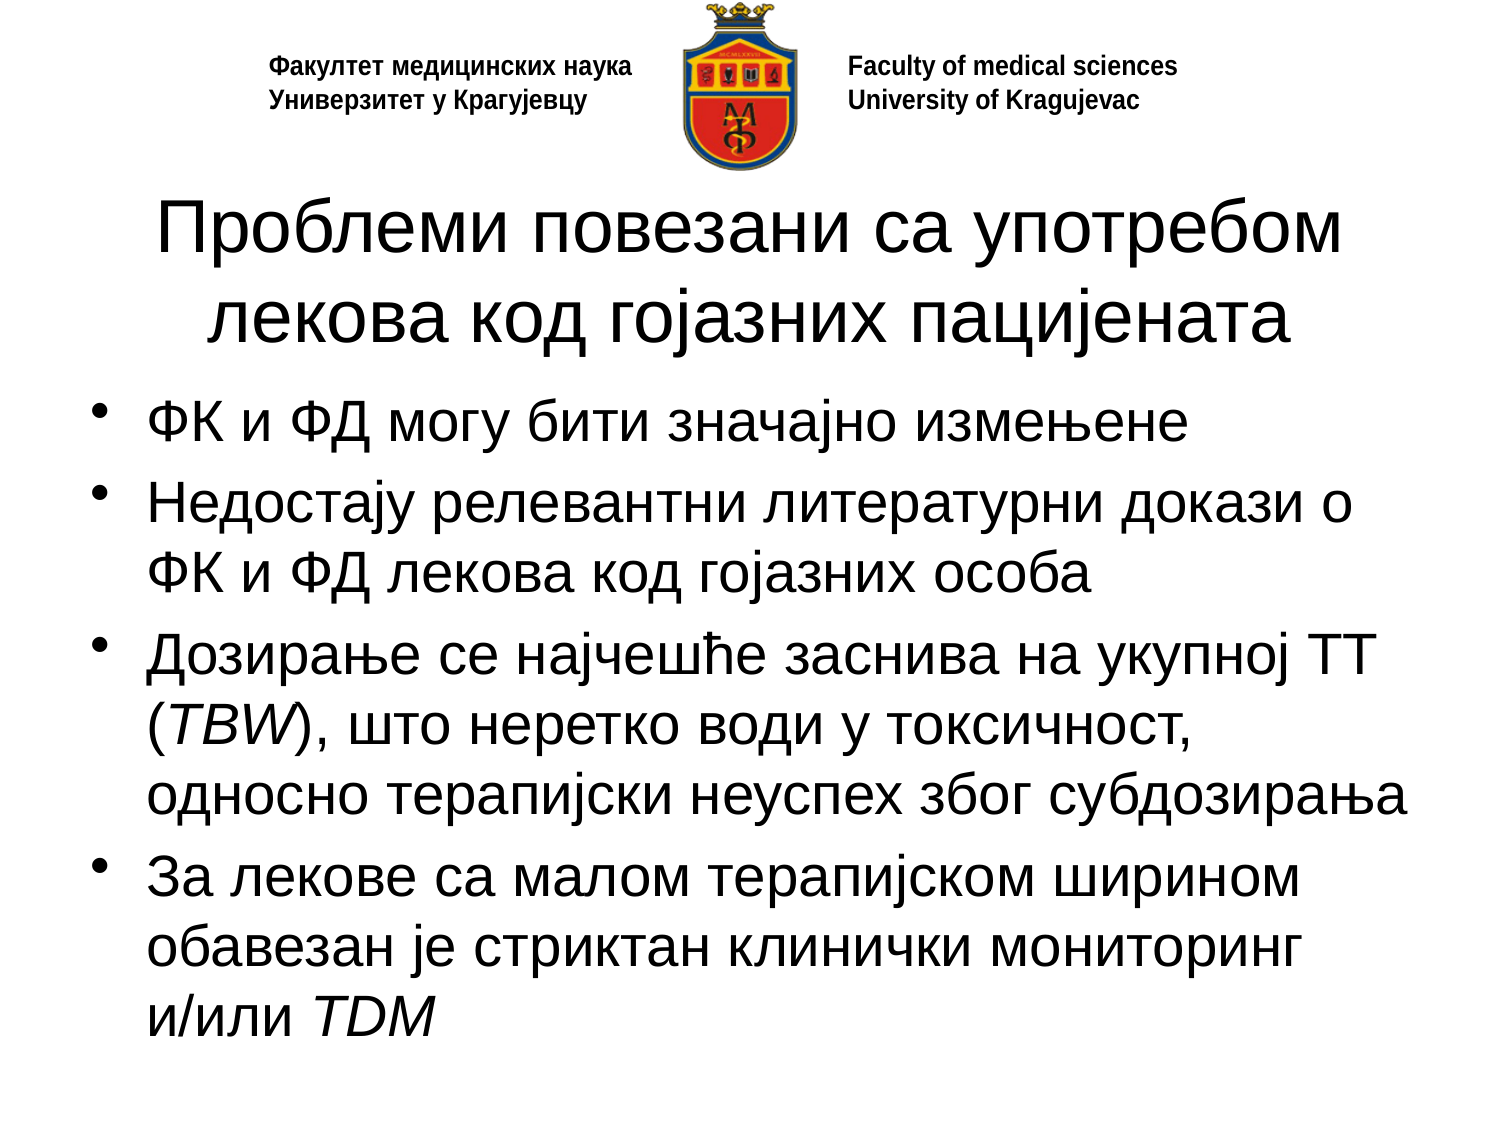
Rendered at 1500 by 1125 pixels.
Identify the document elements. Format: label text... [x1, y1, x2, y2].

list ФК и ФД могу бити значајно измењене Недостају релевантни литературни докази о ФК и ФД лекова код гојазних особа Дозирање се најчешће заснива на укупној ТТ (TBW), што неретко води у токсичност, односно терапијски неуспех због субдозирања За лекове са малом терапијском ширином обавезан је стриктан клинички мониторинг и/или TDM [74, 374, 1448, 1118]
title Проблеми повезани са употребом лекова код гојазних пацијената [74, 173, 1426, 362]
